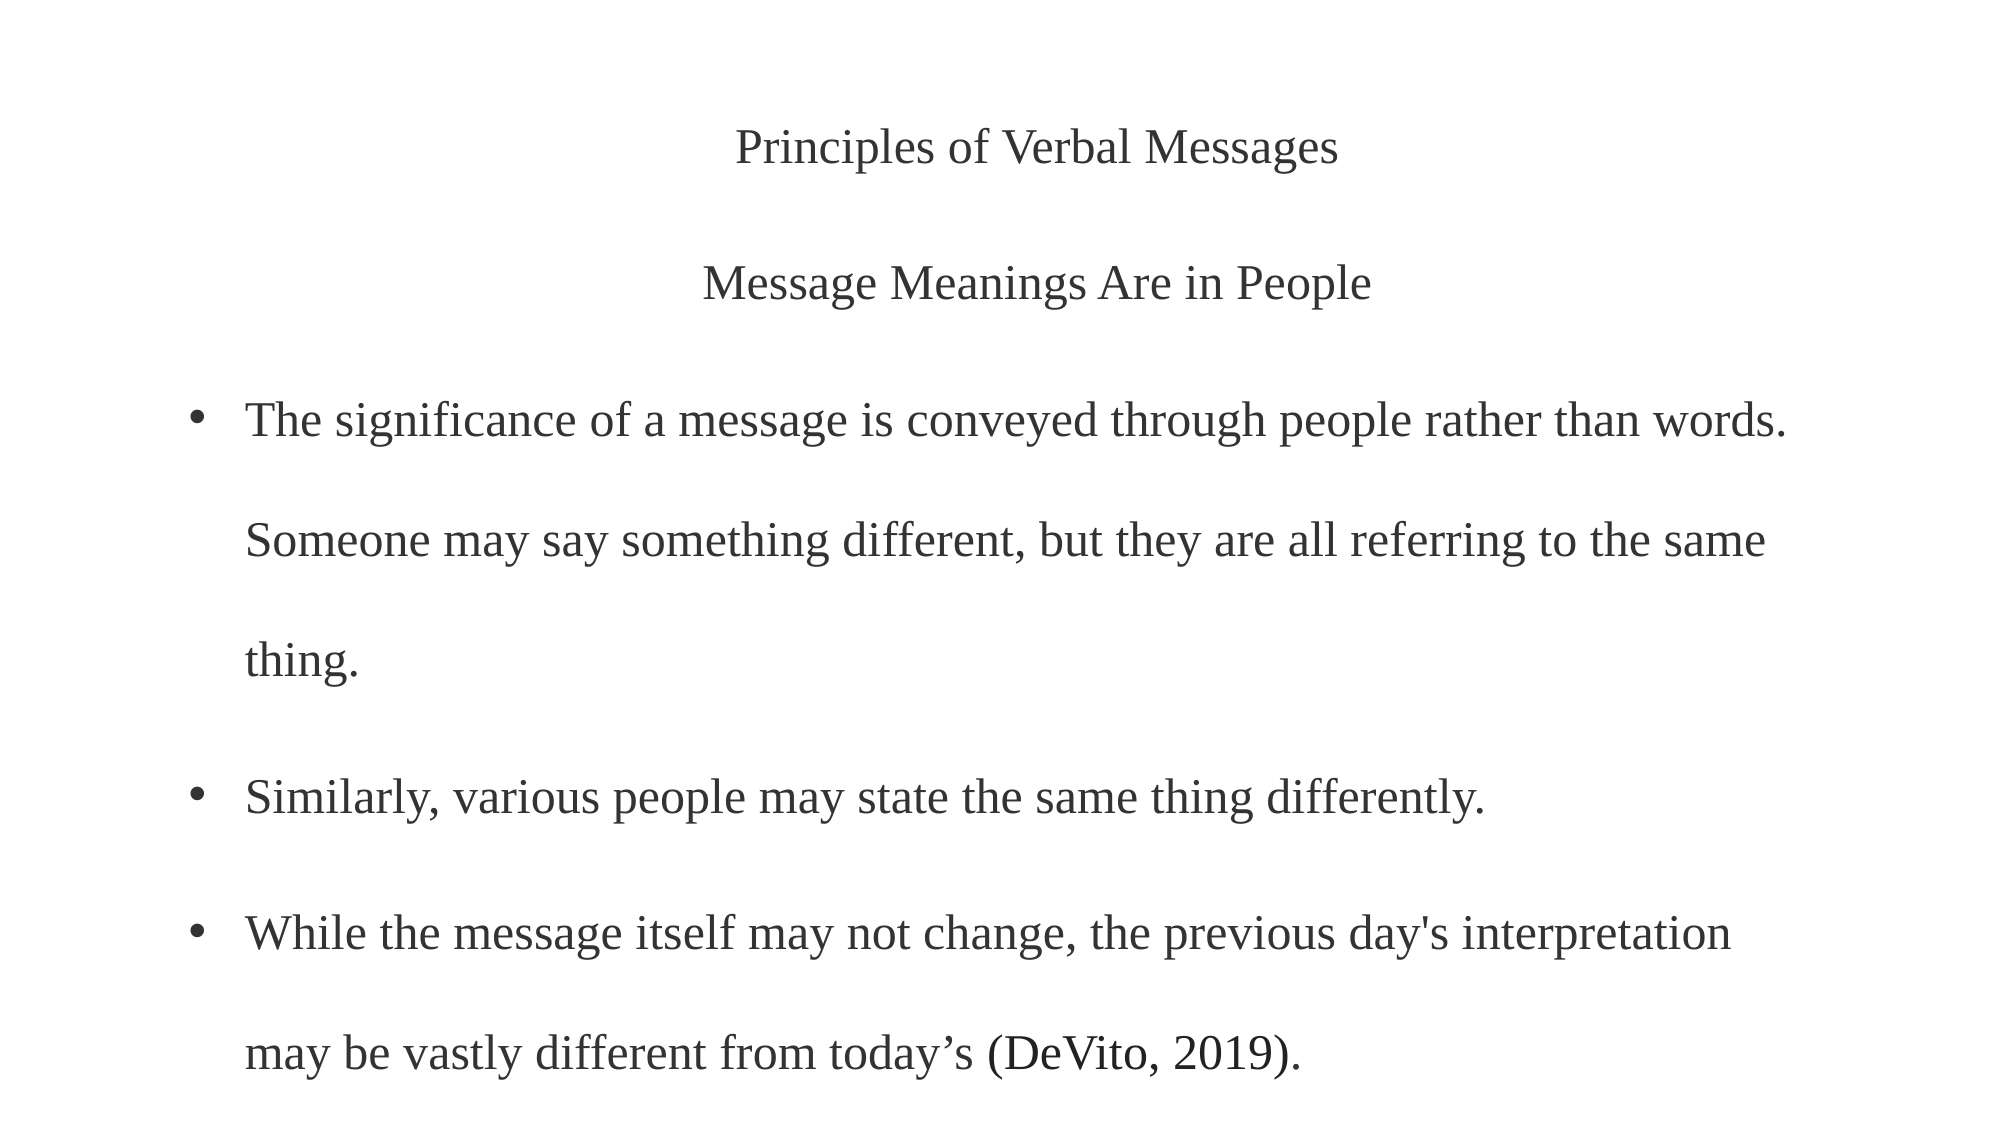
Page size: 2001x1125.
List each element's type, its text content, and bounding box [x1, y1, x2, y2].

text_box Principles of Verbal Messages Message Meanings Are in People The significance of a message is conveyed through people rather than words. Someone may say something different, but they are all referring to the same thing. Similarly, various people may state the same thing differently. While the message itself may not change, the previous day's interpretation may be vastly different from today’s (DeVito, 2019). [173, 45, 1826, 1088]
